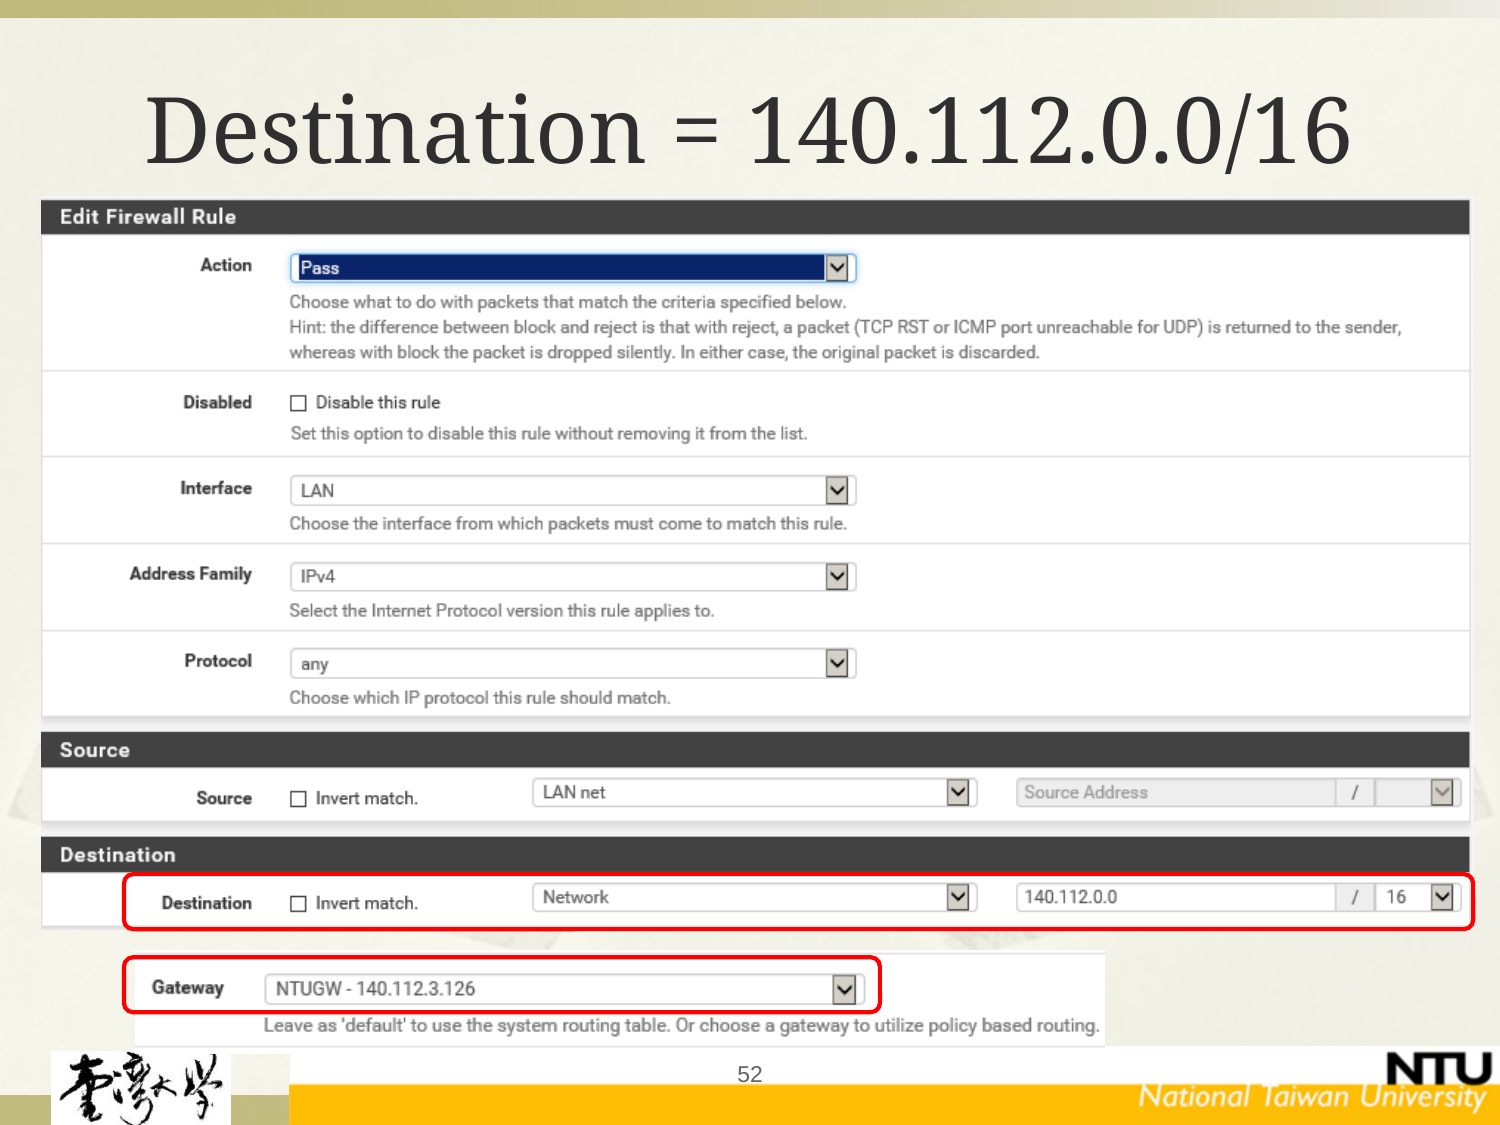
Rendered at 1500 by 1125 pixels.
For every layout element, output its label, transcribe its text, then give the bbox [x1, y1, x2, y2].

picture [40, 195, 1474, 930]
title Destination = 140.112.0.0/16 [75, 45, 1425, 195]
slide_number 52 [675, 1063, 825, 1097]
picture [51, 950, 1500, 1125]
text_box [121, 955, 130, 1014]
